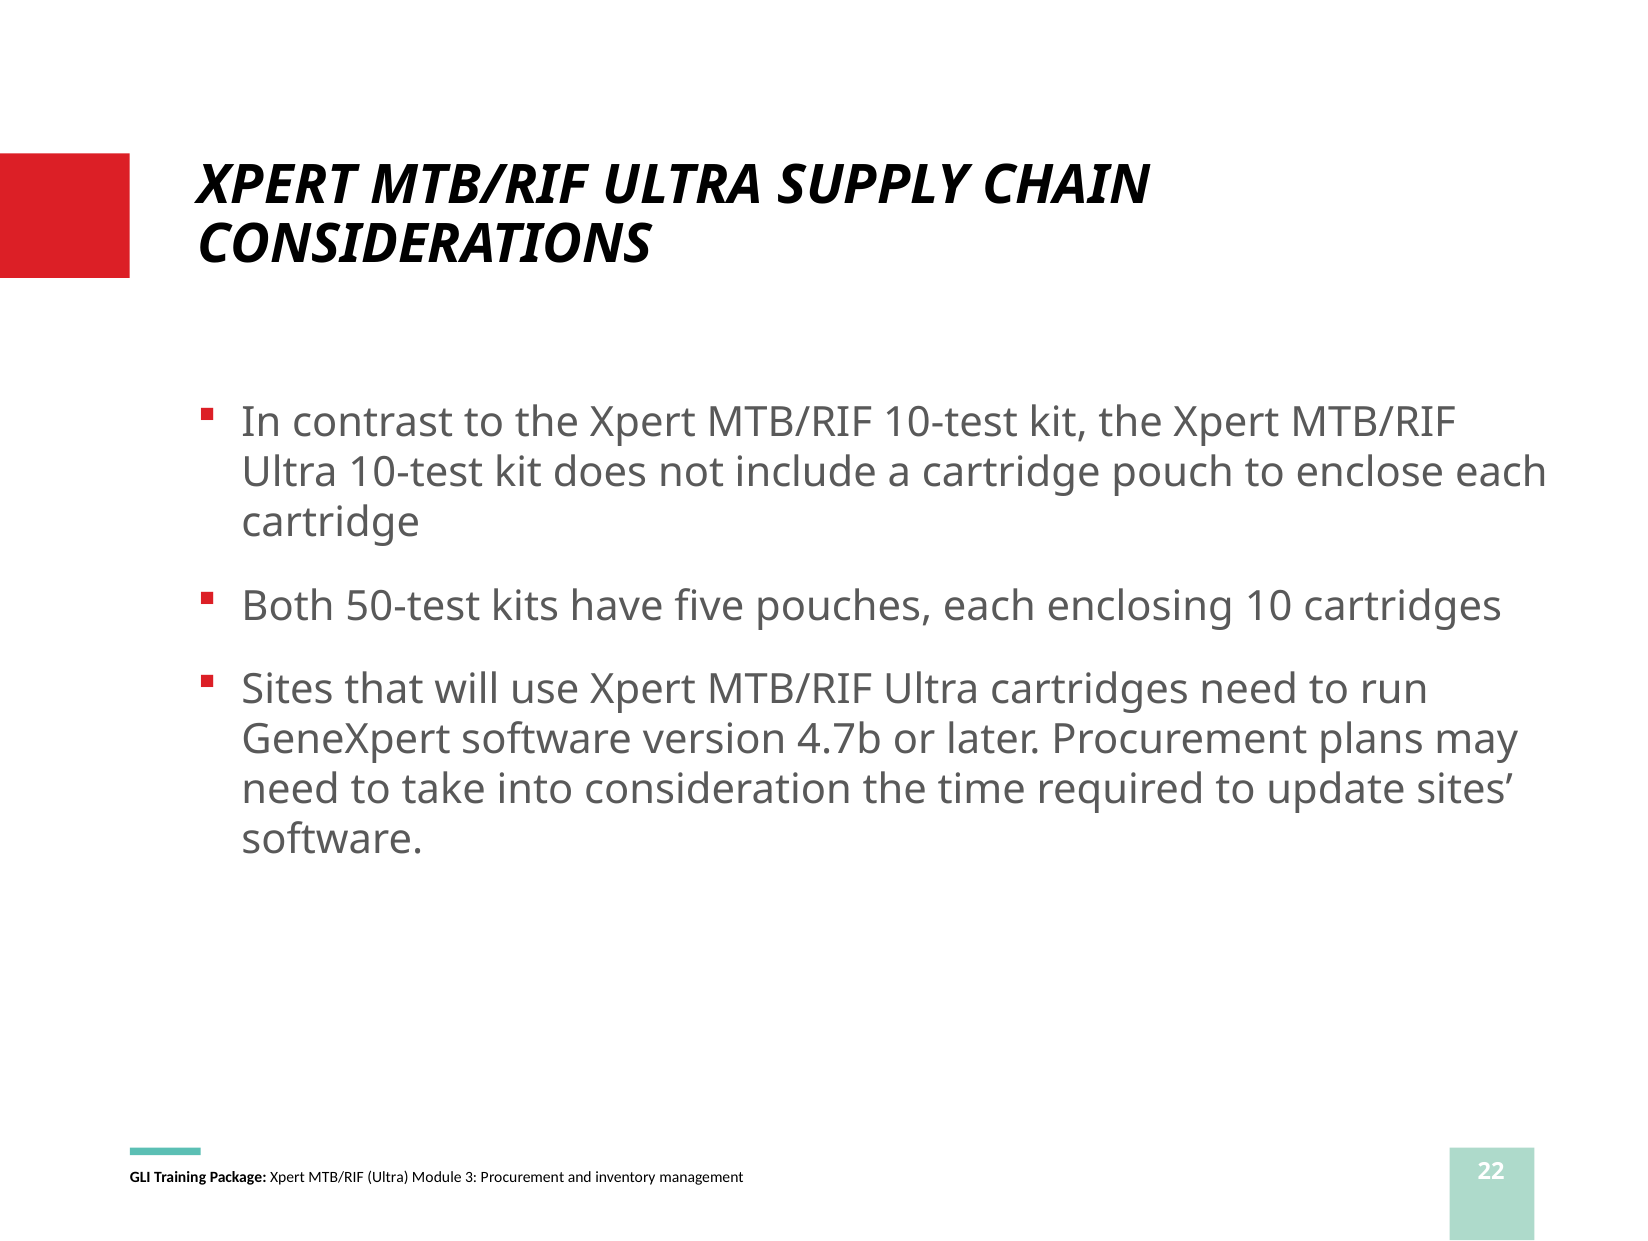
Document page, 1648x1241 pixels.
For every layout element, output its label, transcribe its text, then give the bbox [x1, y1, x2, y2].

title XPERT MTB/RIF ULTRA SUPPLY CHAIN CONSIDERATIONS [197, 153, 1450, 278]
list In contrast to the Xpert MTB/RIF 10-test kit, the Xpert MTB/RIF Ultra 10-test kit does not include a cartridge pouch to enclose each cartridge Both 50-test kits have five pouches, each enclosing 10 cartridges Sites that will use Xpert MTB/RIF Ultra cartridges need to run GeneXpert software version 4.7b or later. Procurement plans may need to take into consideration the time required to update sites’ software. [197, 395, 1562, 1152]
